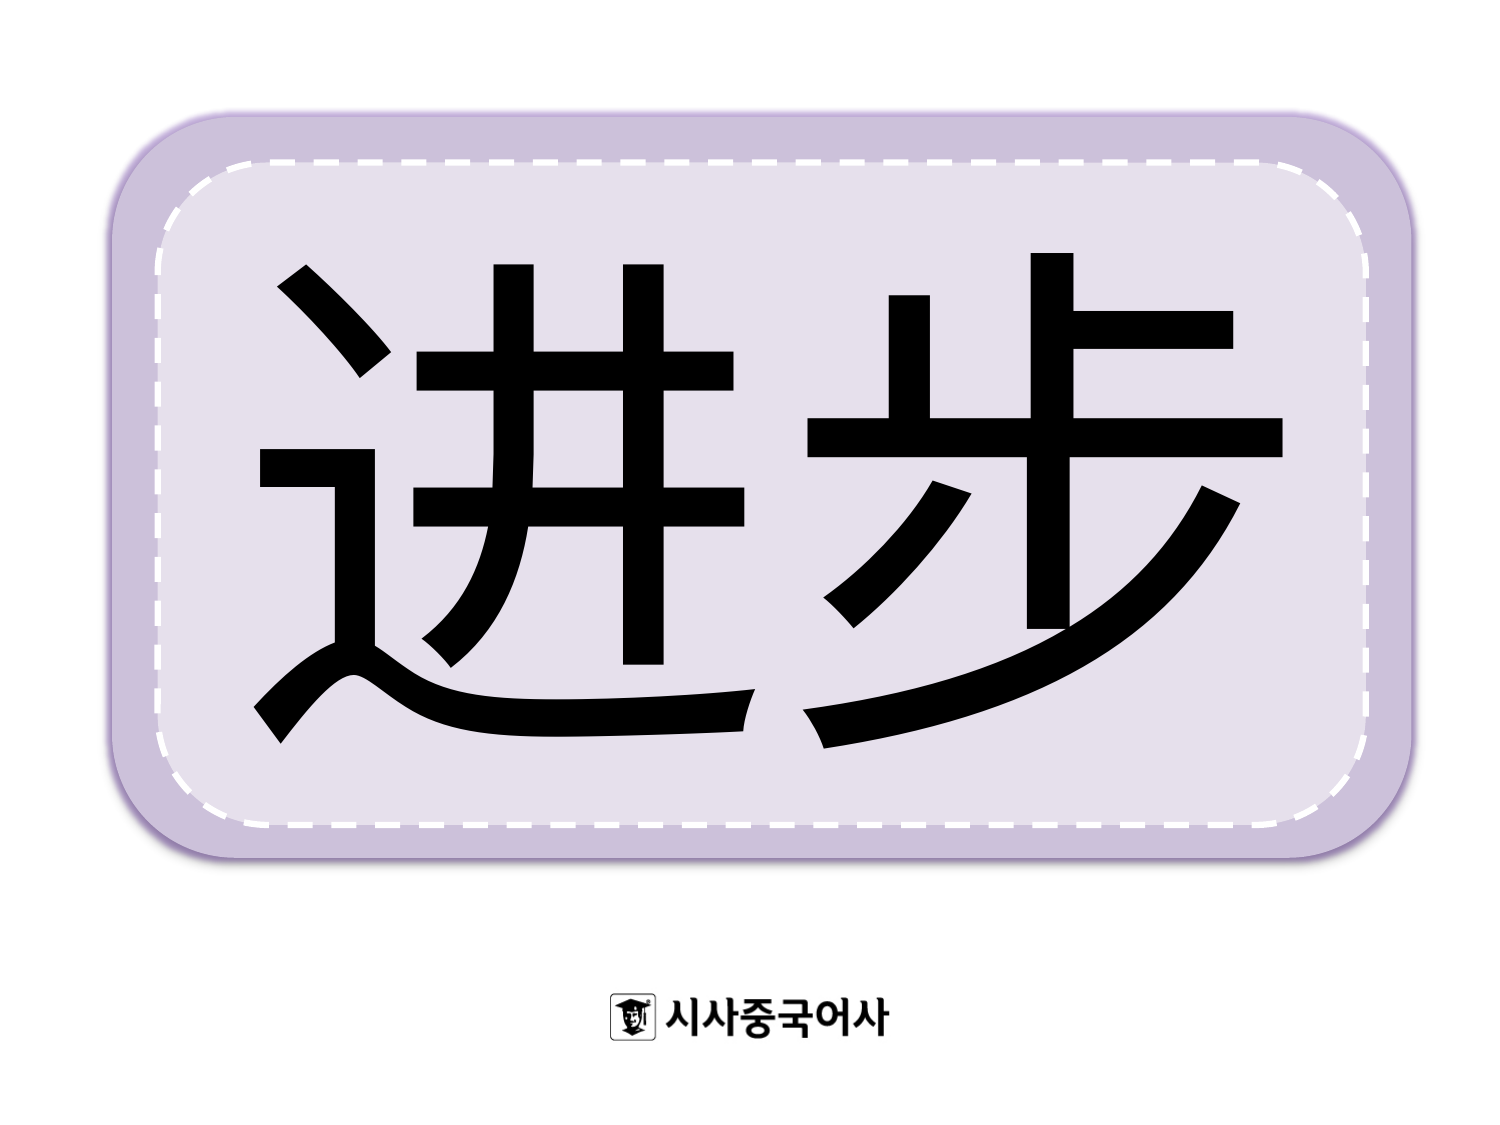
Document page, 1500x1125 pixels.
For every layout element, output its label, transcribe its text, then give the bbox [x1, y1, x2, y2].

picture [602, 987, 898, 1047]
text_box 进步 [171, 160, 1380, 824]
